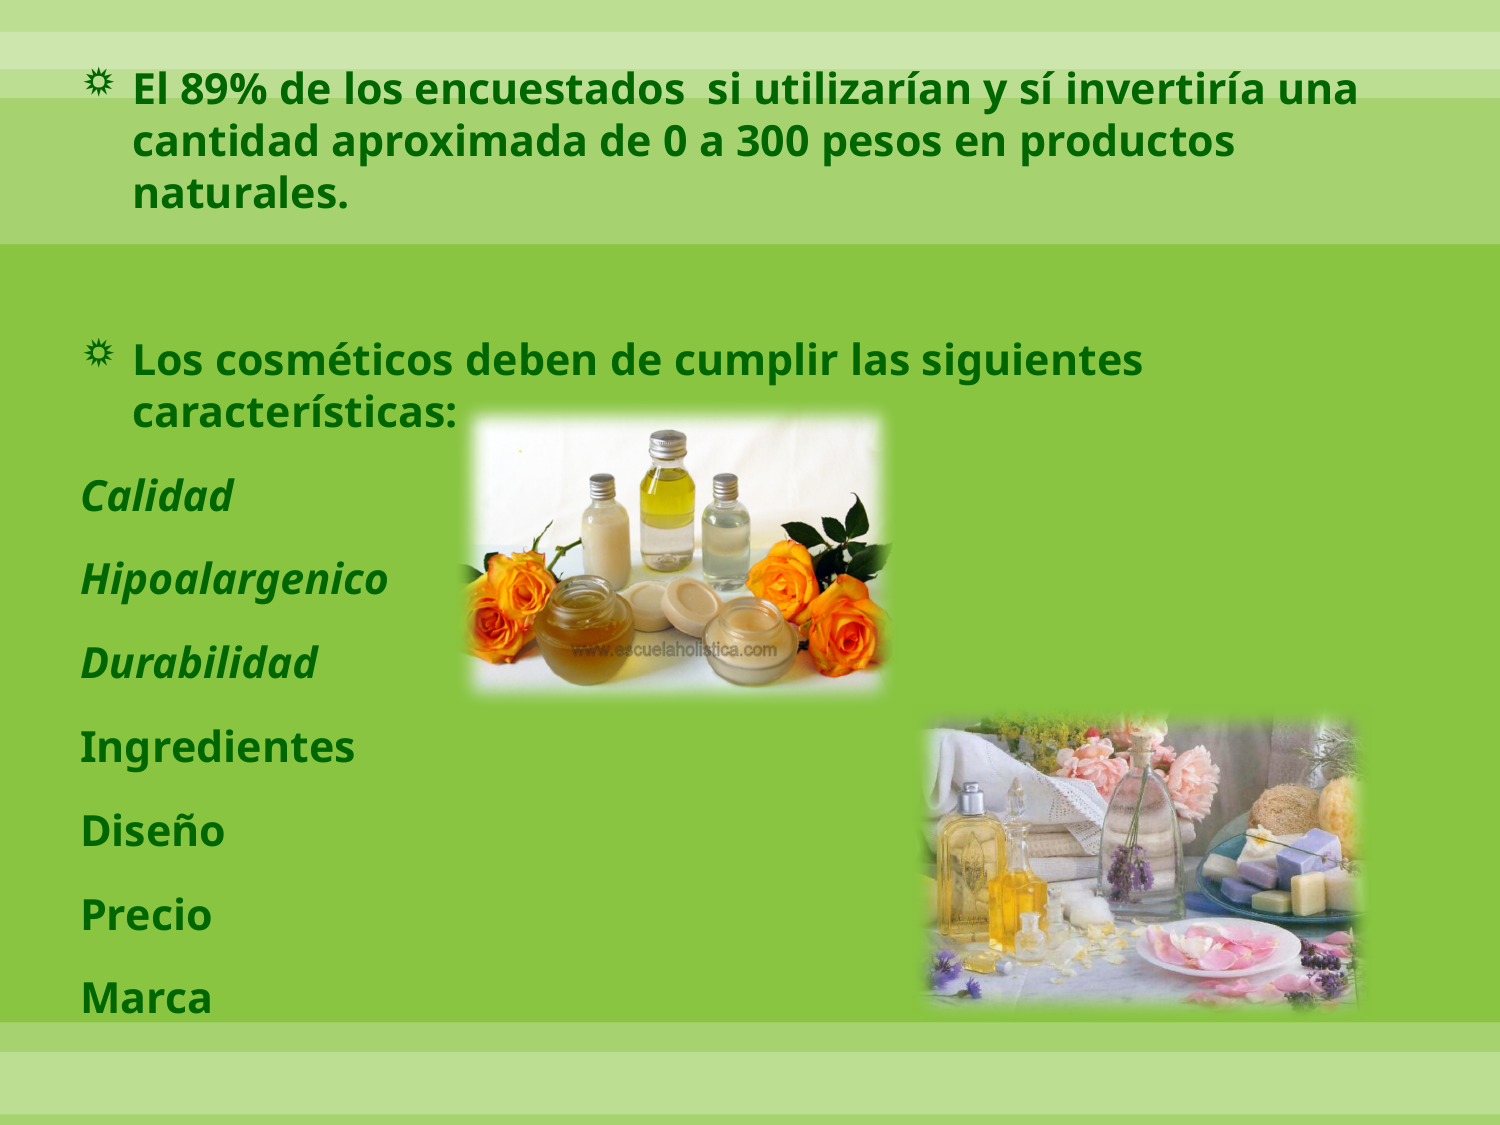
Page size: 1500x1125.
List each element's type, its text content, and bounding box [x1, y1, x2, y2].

list El 89% de los encuestados si utilizarían y sí invertiría una cantidad aproximada de 0 a 300 pesos en productos naturales. Los cosméticos deben de cumplir las siguientes características: Calidad Hipoalargenico Durabilidad Ingredientes Diseño Precio Marca [64, 54, 1425, 1035]
picture [0, 0, 1500, 1125]
